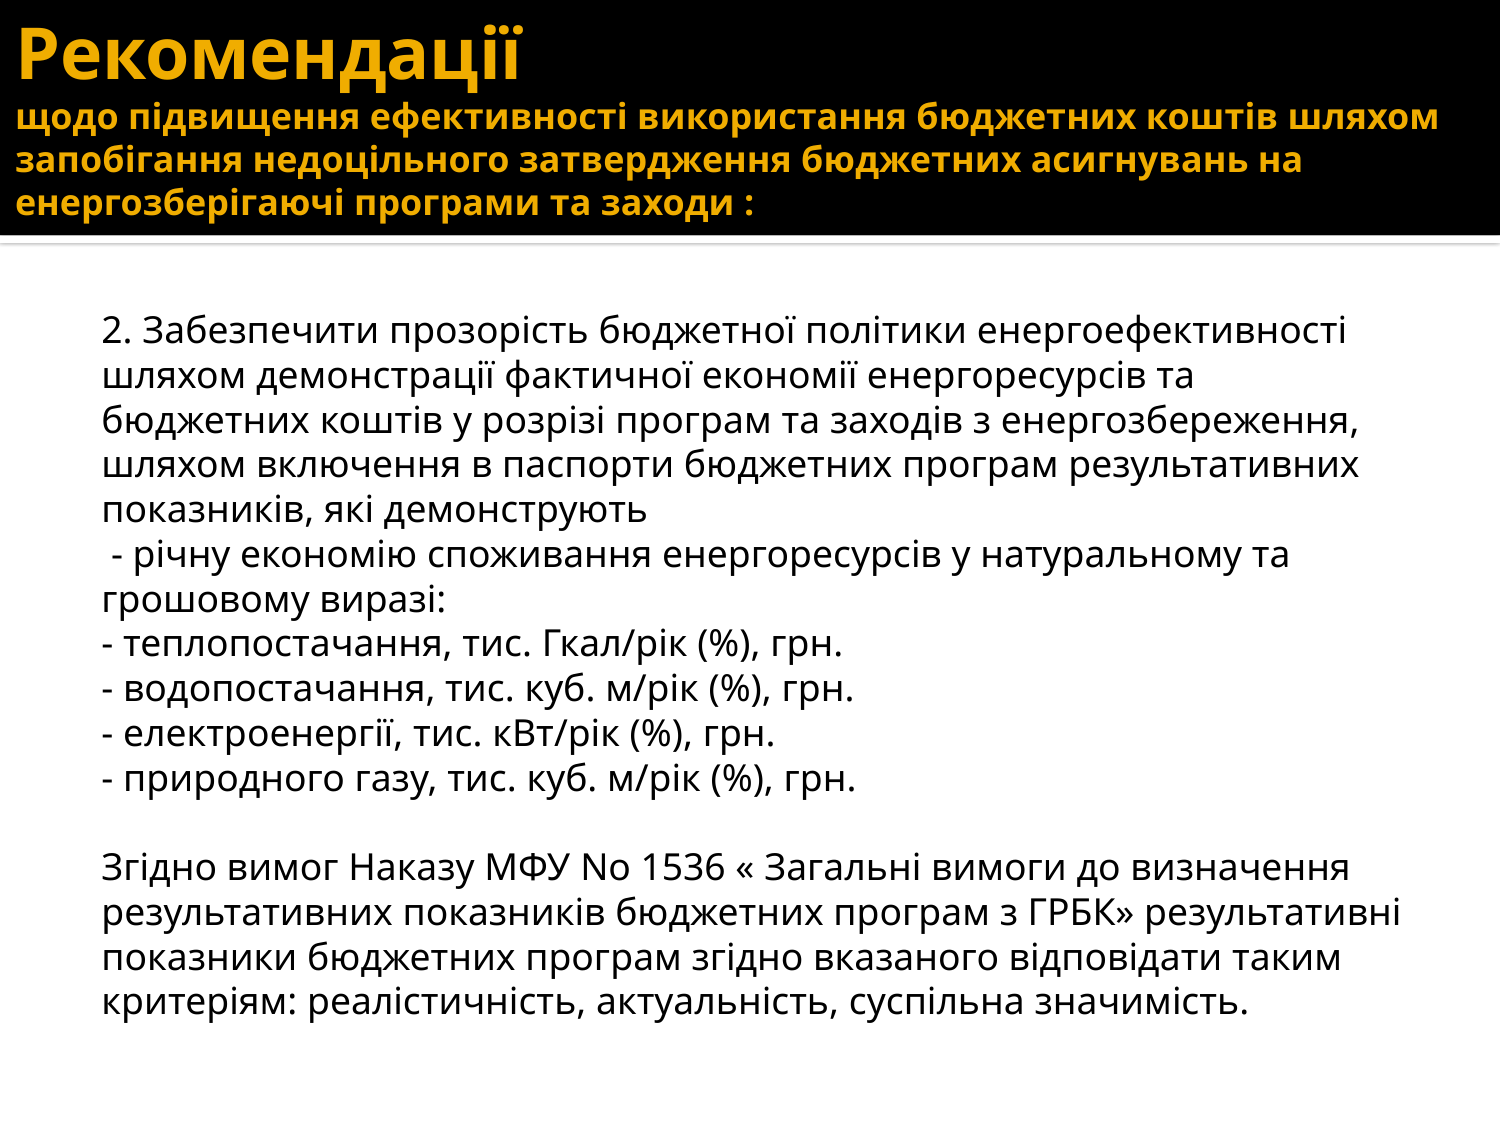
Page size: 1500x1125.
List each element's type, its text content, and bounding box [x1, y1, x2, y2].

title Рекомендації щодо підвищення ефективності використання бюджетних коштів шляхом запобігання недоцільного затвердження бюджетних асигнувань на енергозберігаючі програми та заходи : [0, 0, 1500, 231]
list 2. Забезпечити прозорість бюджетної політики енергоефективності шляхом демонстрації фактичної економії енергоресурсів та бюджетних коштів у розрізі програм та заходів з енергозбереження, шляхом включення в паспорти бюджетних програм результативних показників, які демонструють - річну економію споживання енергоресурсів у натуральному та грошовому виразі: - теплопостачання, тис. Гкал/рік (%), грн. - водопостачання, тис. куб. м/рік (%), грн. - електроенергії, тис. кВт/рік (%), грн. - природного газу, тис. куб. м/рік (%), грн. Згідно вимог Наказу МФУ No 1536 « Загальні вимоги до визначення результативних показників бюджетних програм з ГРБК» результативні показники бюджетних програм згідно вказаного відповідати таким критеріям: реалістичність, актуальність, суспільна значимість. [75, 291, 1425, 1050]
